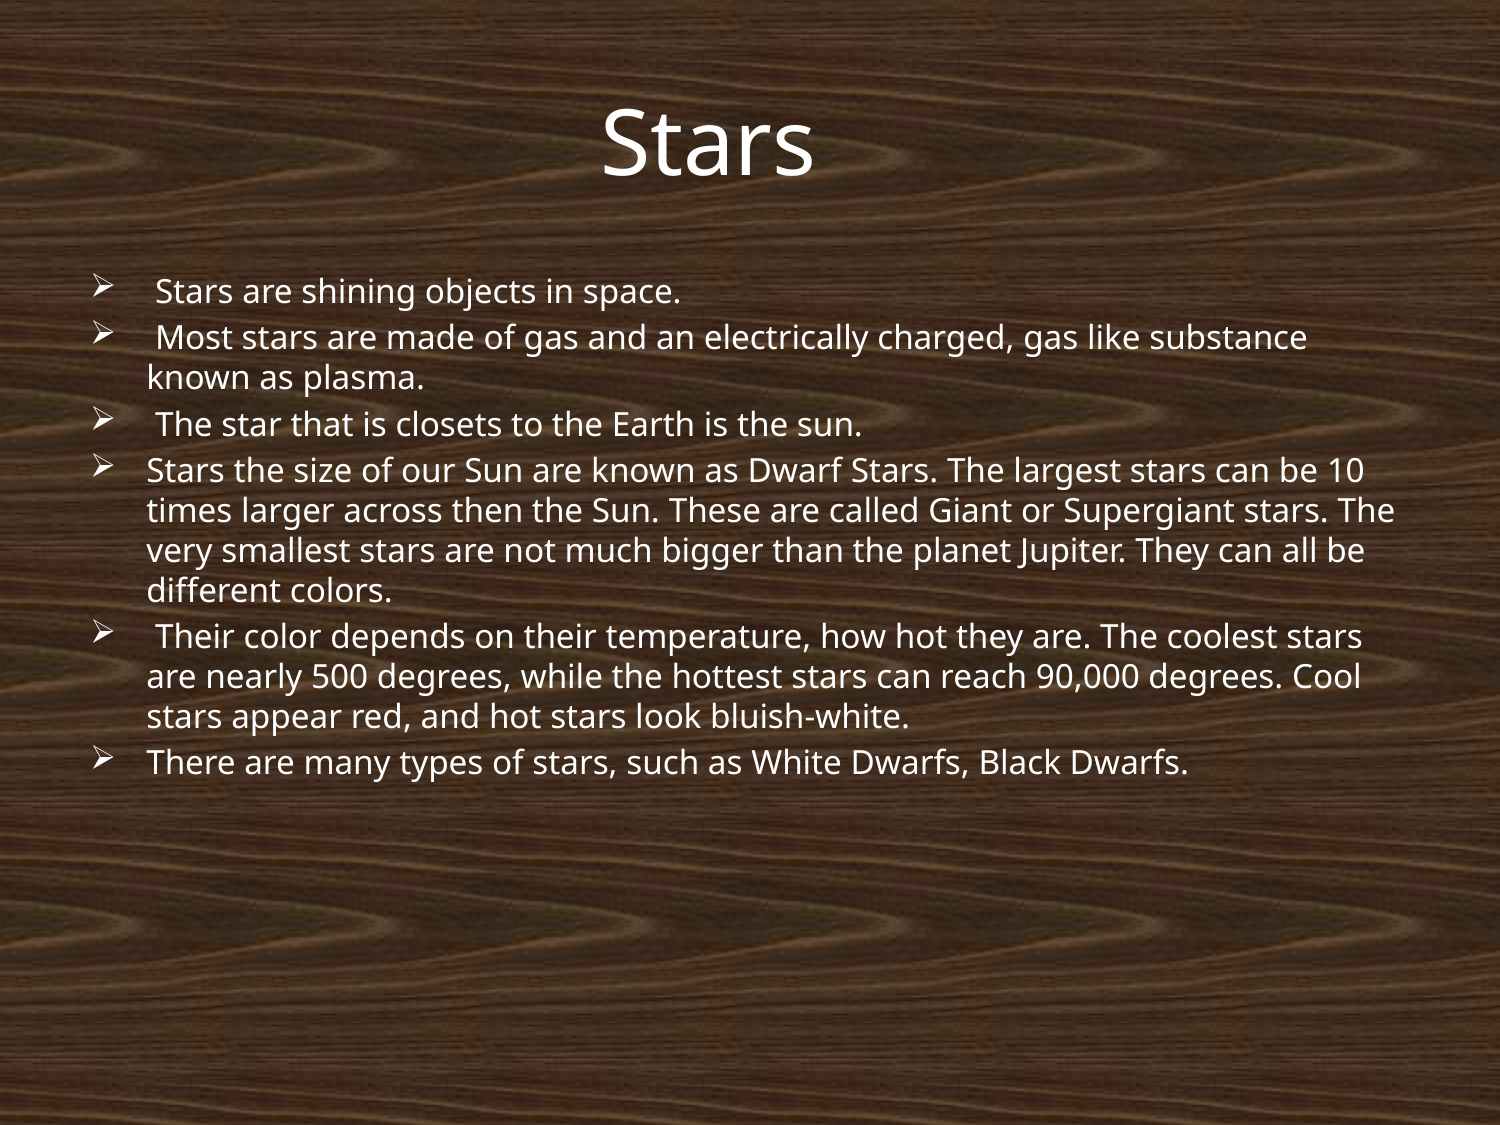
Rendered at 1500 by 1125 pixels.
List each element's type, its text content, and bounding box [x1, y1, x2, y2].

picture [0, 0, 1500, 1125]
list Stars are shining objects in space. Most stars are made of gas and an electrically charged, gas like substance known as plasma. The star that is closets to the Earth is the sun. Stars the size of our Sun are known as Dwarf Stars. The largest stars can be 10 times larger across then the Sun. These are called Giant or Supergiant stars. The very smallest stars are not much bigger than the planet Jupiter. They can all be different colors. Their color depends on their temperature, how hot they are. The coolest stars are nearly 500 degrees, while the hottest stars can reach 90,000 degrees. Cool stars appear red, and hot stars look bluish-white. There are many types of stars, such as White Dwarfs, Black Dwarfs. [75, 262, 1425, 1005]
title Stars [75, 45, 1425, 233]
